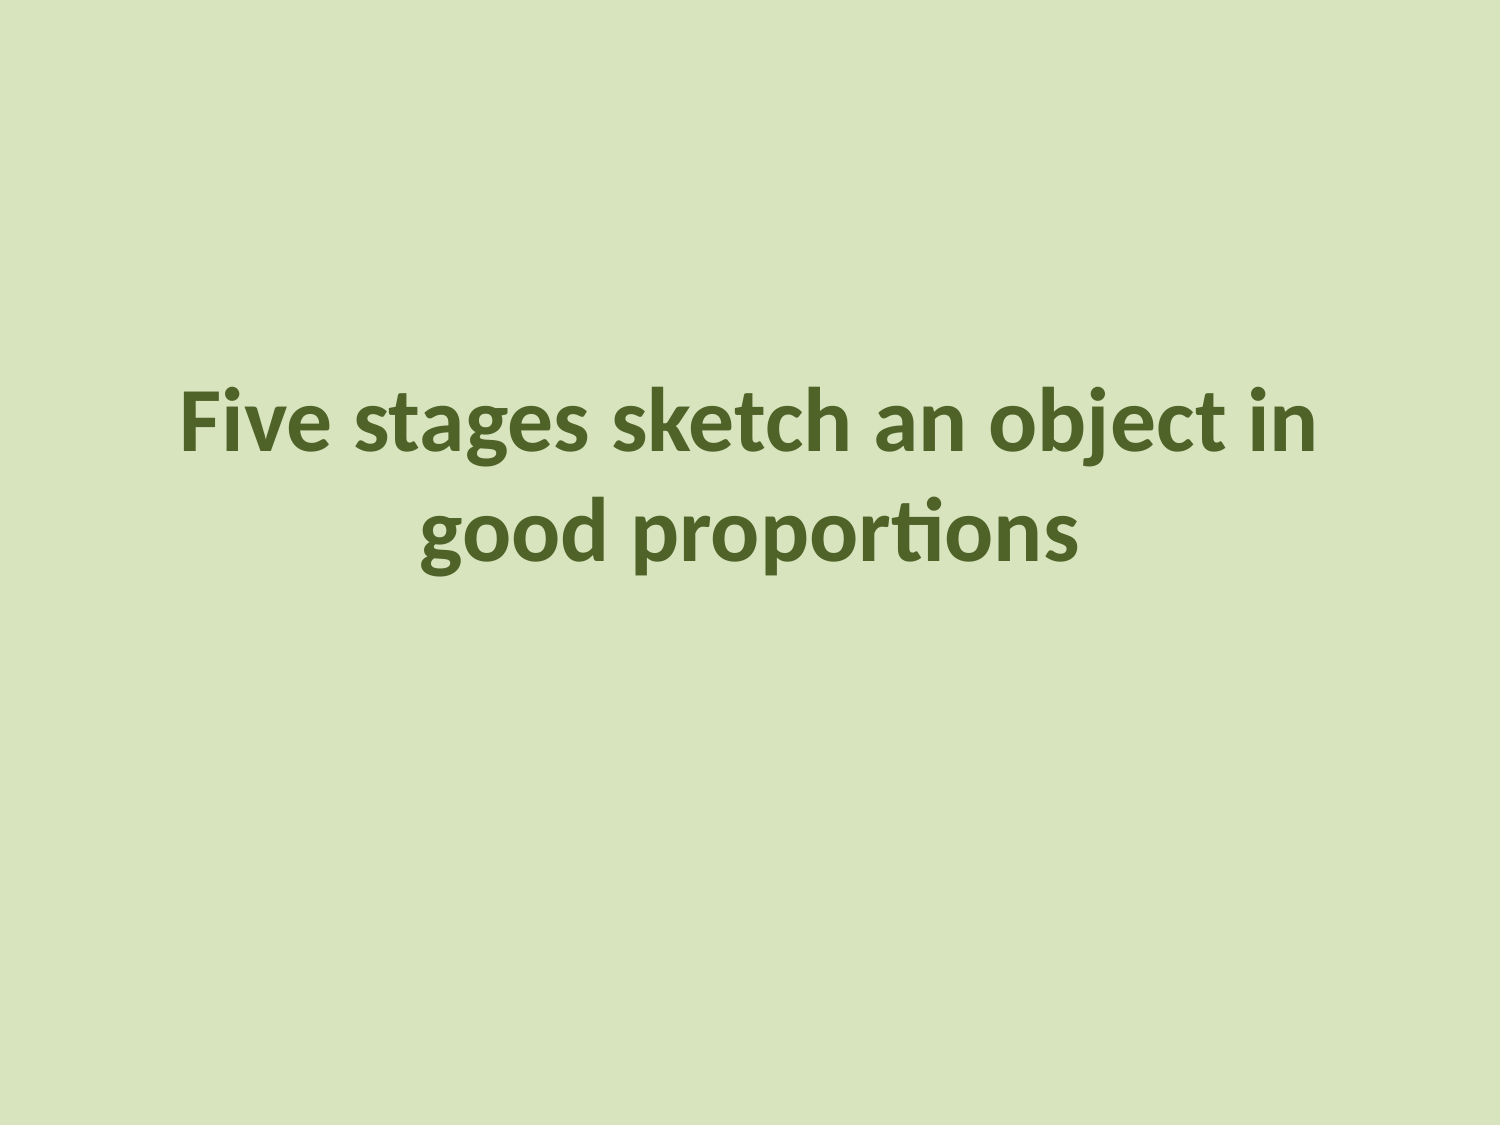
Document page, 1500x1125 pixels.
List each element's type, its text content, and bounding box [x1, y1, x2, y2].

title Five stages sketch an object in good proportions [112, 349, 1388, 591]
